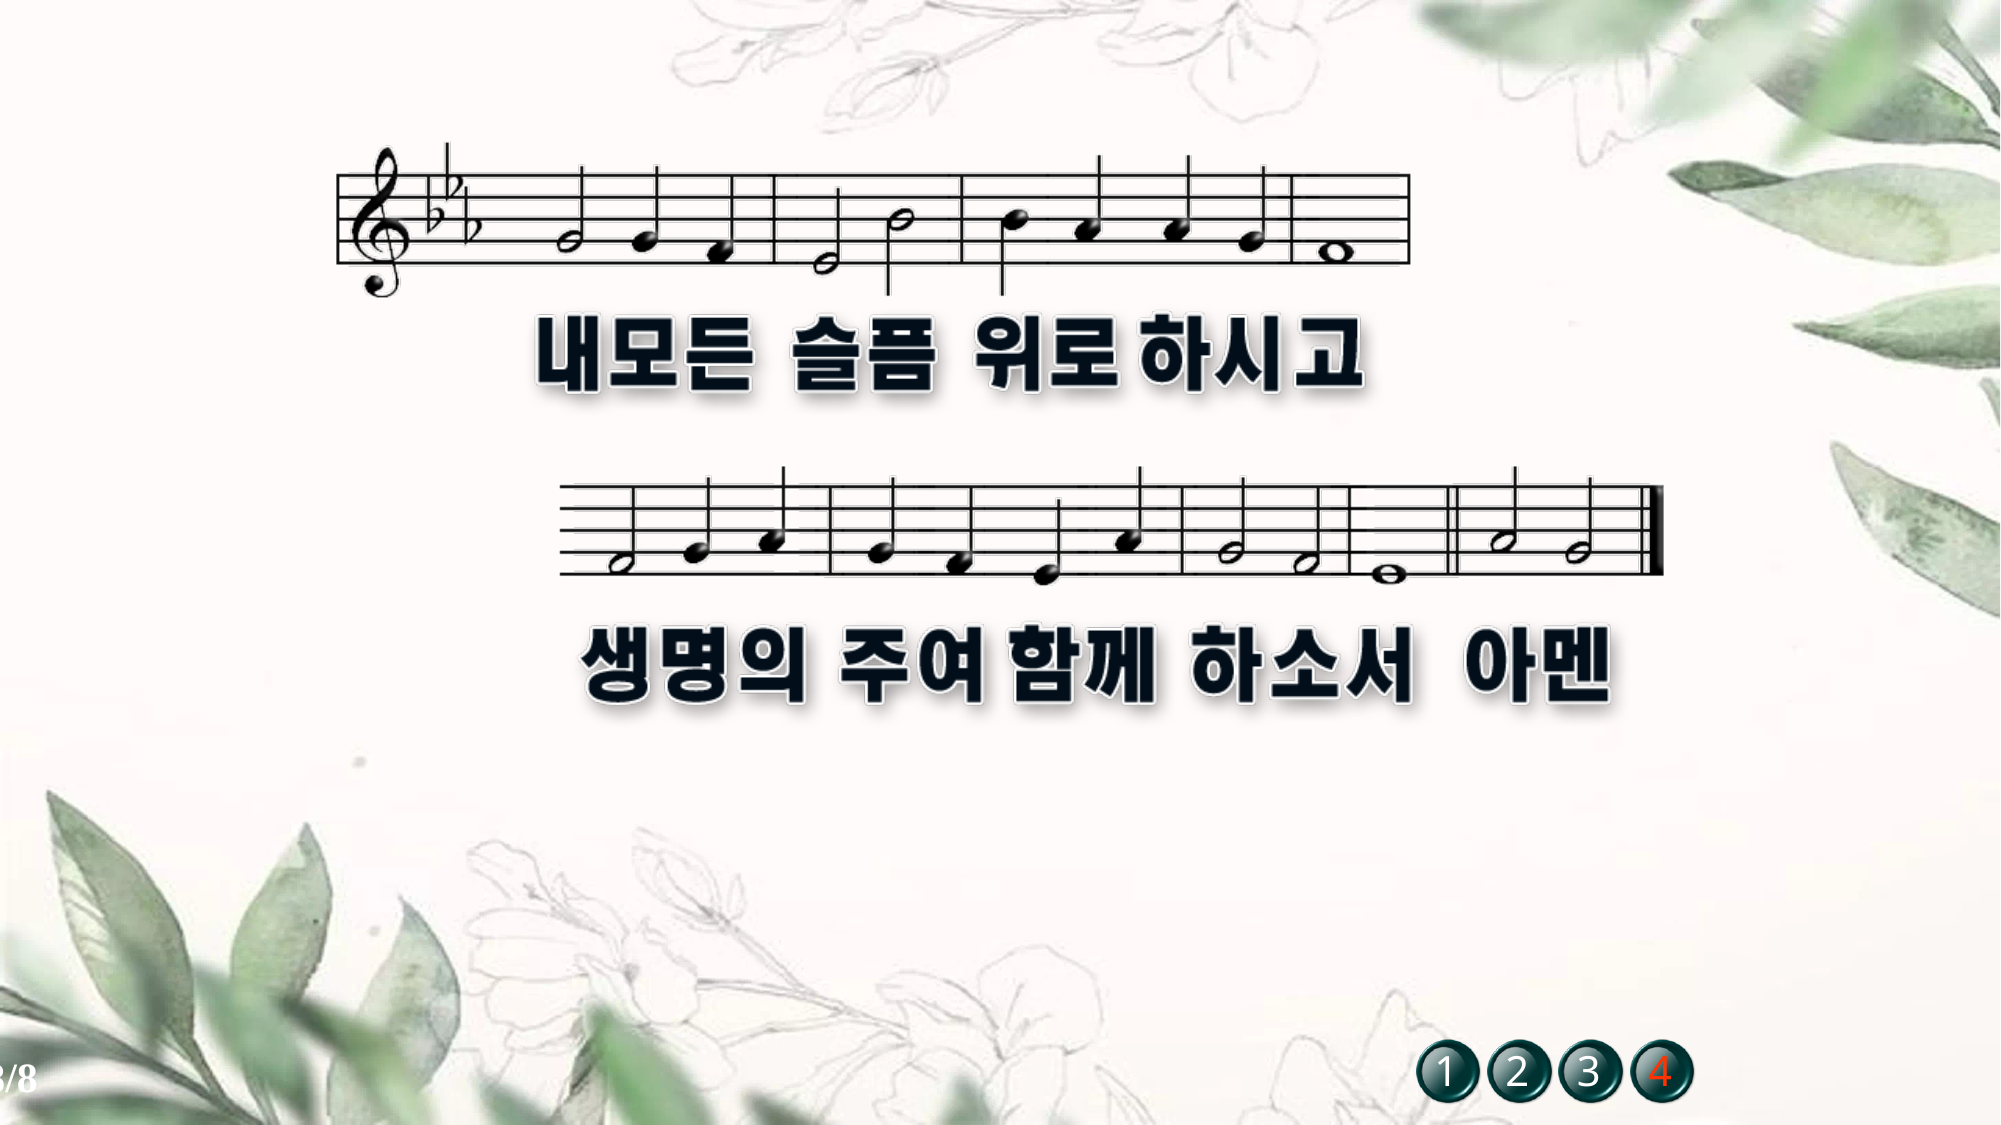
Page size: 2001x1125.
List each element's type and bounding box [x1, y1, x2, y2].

text_box [1627, 1035, 1697, 1106]
text_box [1484, 1035, 1555, 1106]
text_box [1413, 1035, 1484, 1106]
picture [0, 0, 2001, 1125]
text_box [1555, 1035, 1626, 1106]
